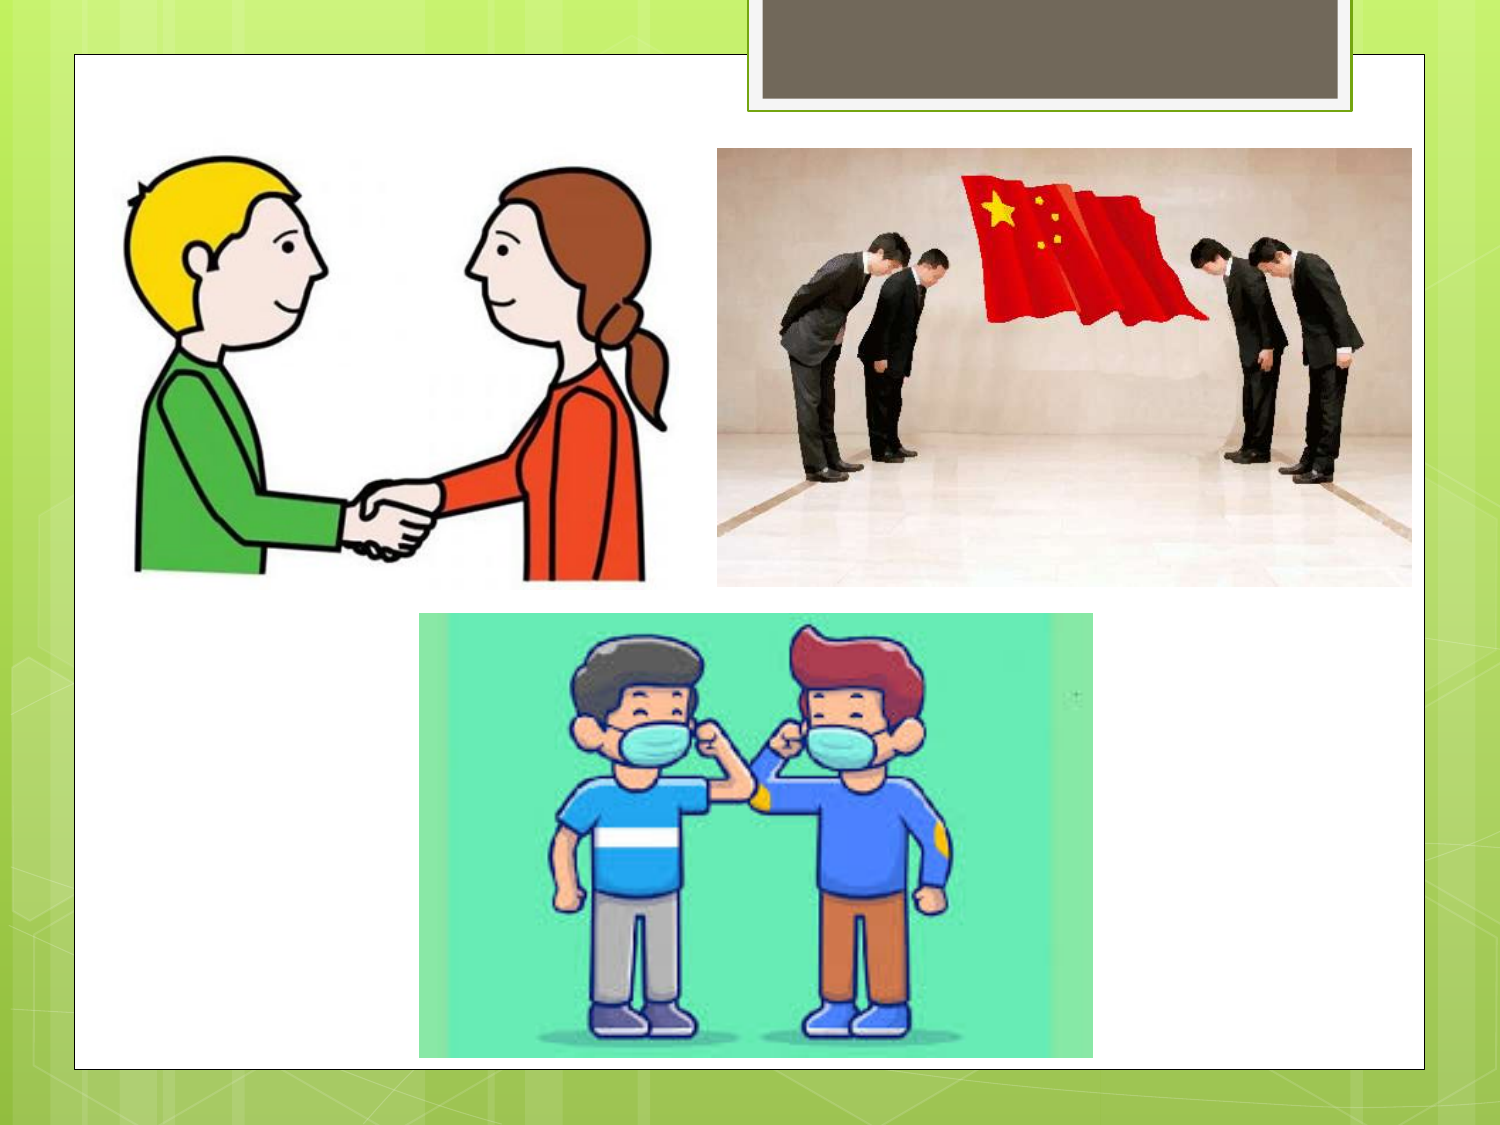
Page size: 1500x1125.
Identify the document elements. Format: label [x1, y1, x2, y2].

list [111, 136, 679, 591]
picture [418, 613, 1093, 1059]
picture [717, 148, 1412, 588]
